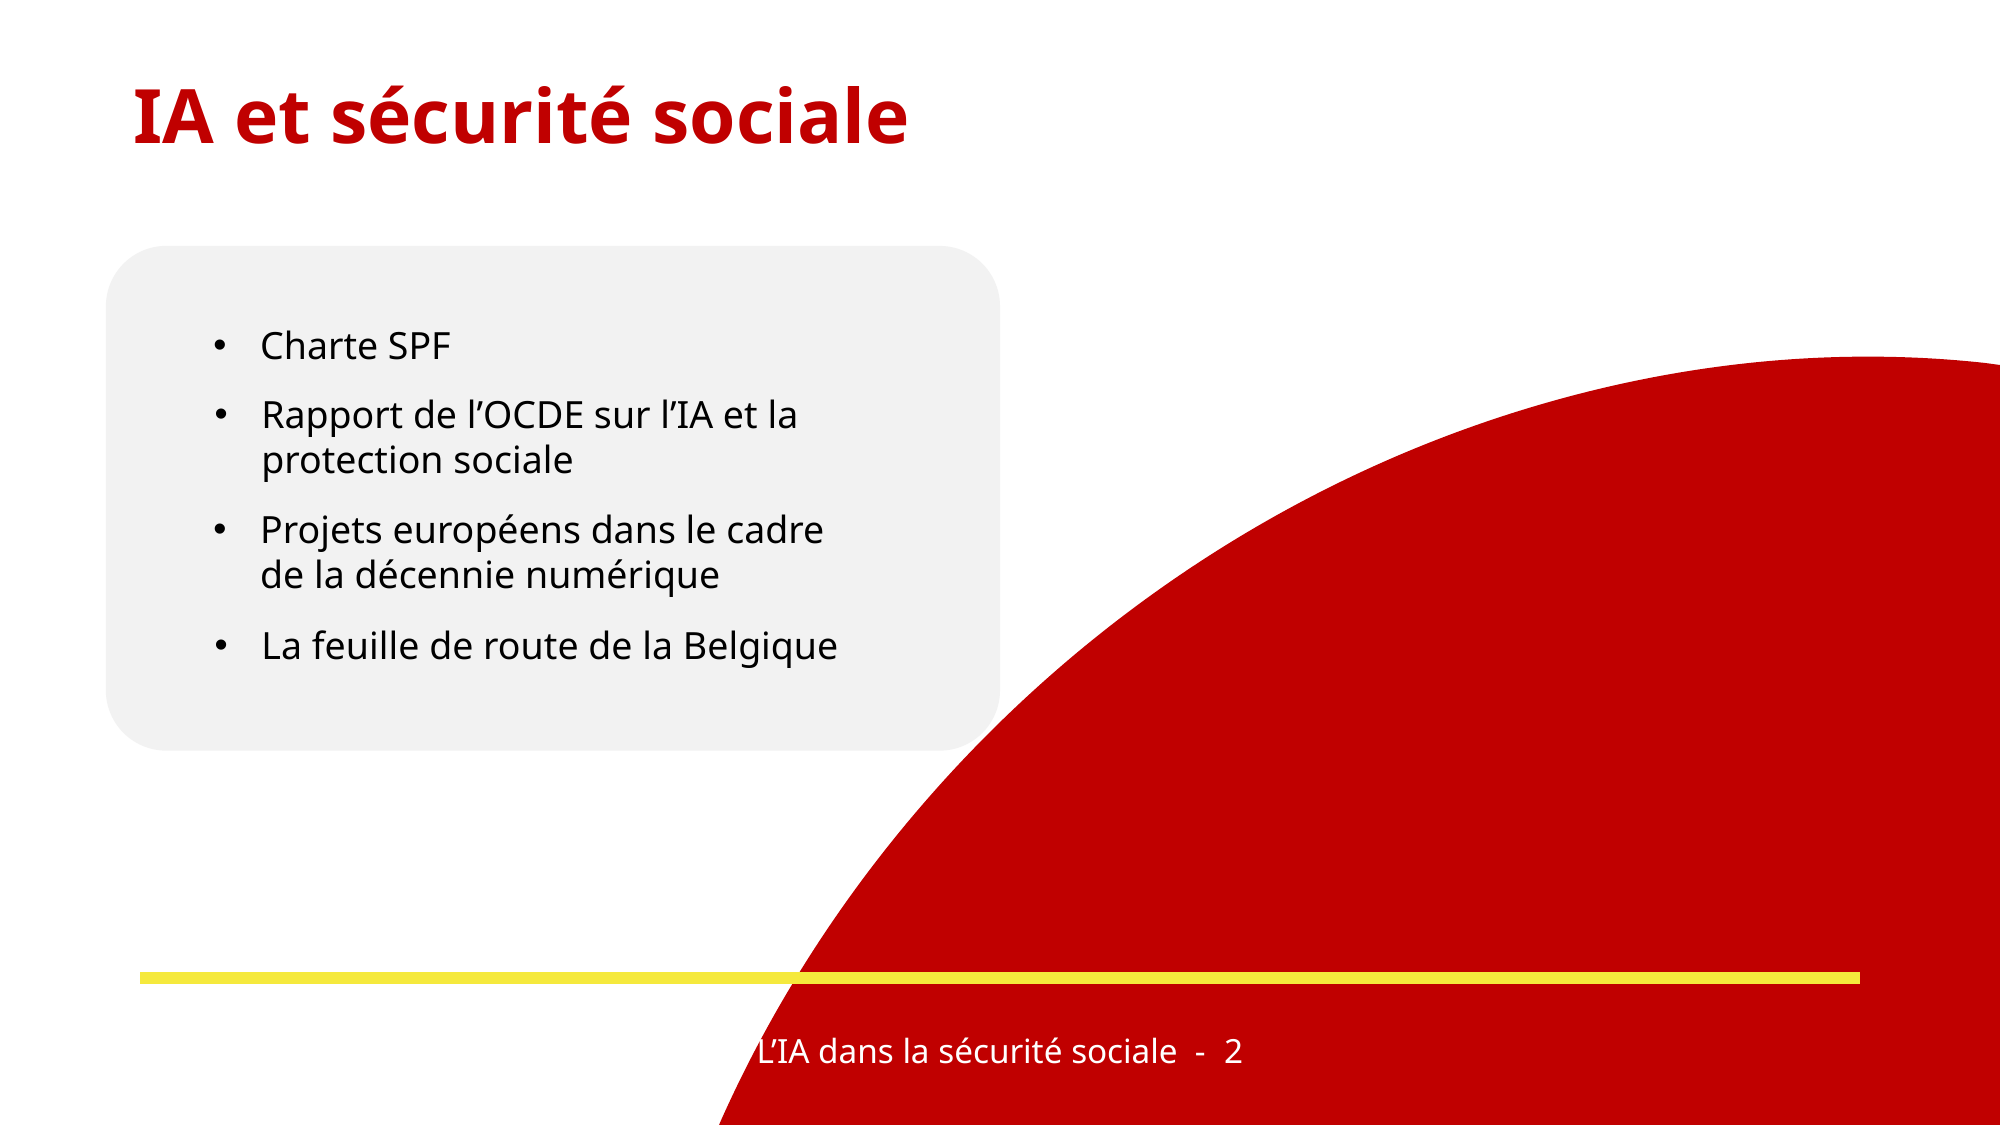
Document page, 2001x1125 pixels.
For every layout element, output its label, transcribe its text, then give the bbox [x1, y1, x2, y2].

text_box Rapport de l’OCDE sur l’IA et la protection sociale [199, 382, 934, 489]
text_box Projets européens dans le cadre de la décennie numérique [198, 498, 857, 605]
footer L’IA dans la sécurité sociale - 2 [662, 1042, 1338, 1103]
text_box [104, 244, 1002, 752]
text_box IA et sécurité sociale [118, 61, 1296, 167]
text_box La feuille de route de la Belgique [199, 614, 1166, 674]
text_box Charte SPF [198, 313, 1309, 375]
text_box [718, 355, 2000, 1125]
